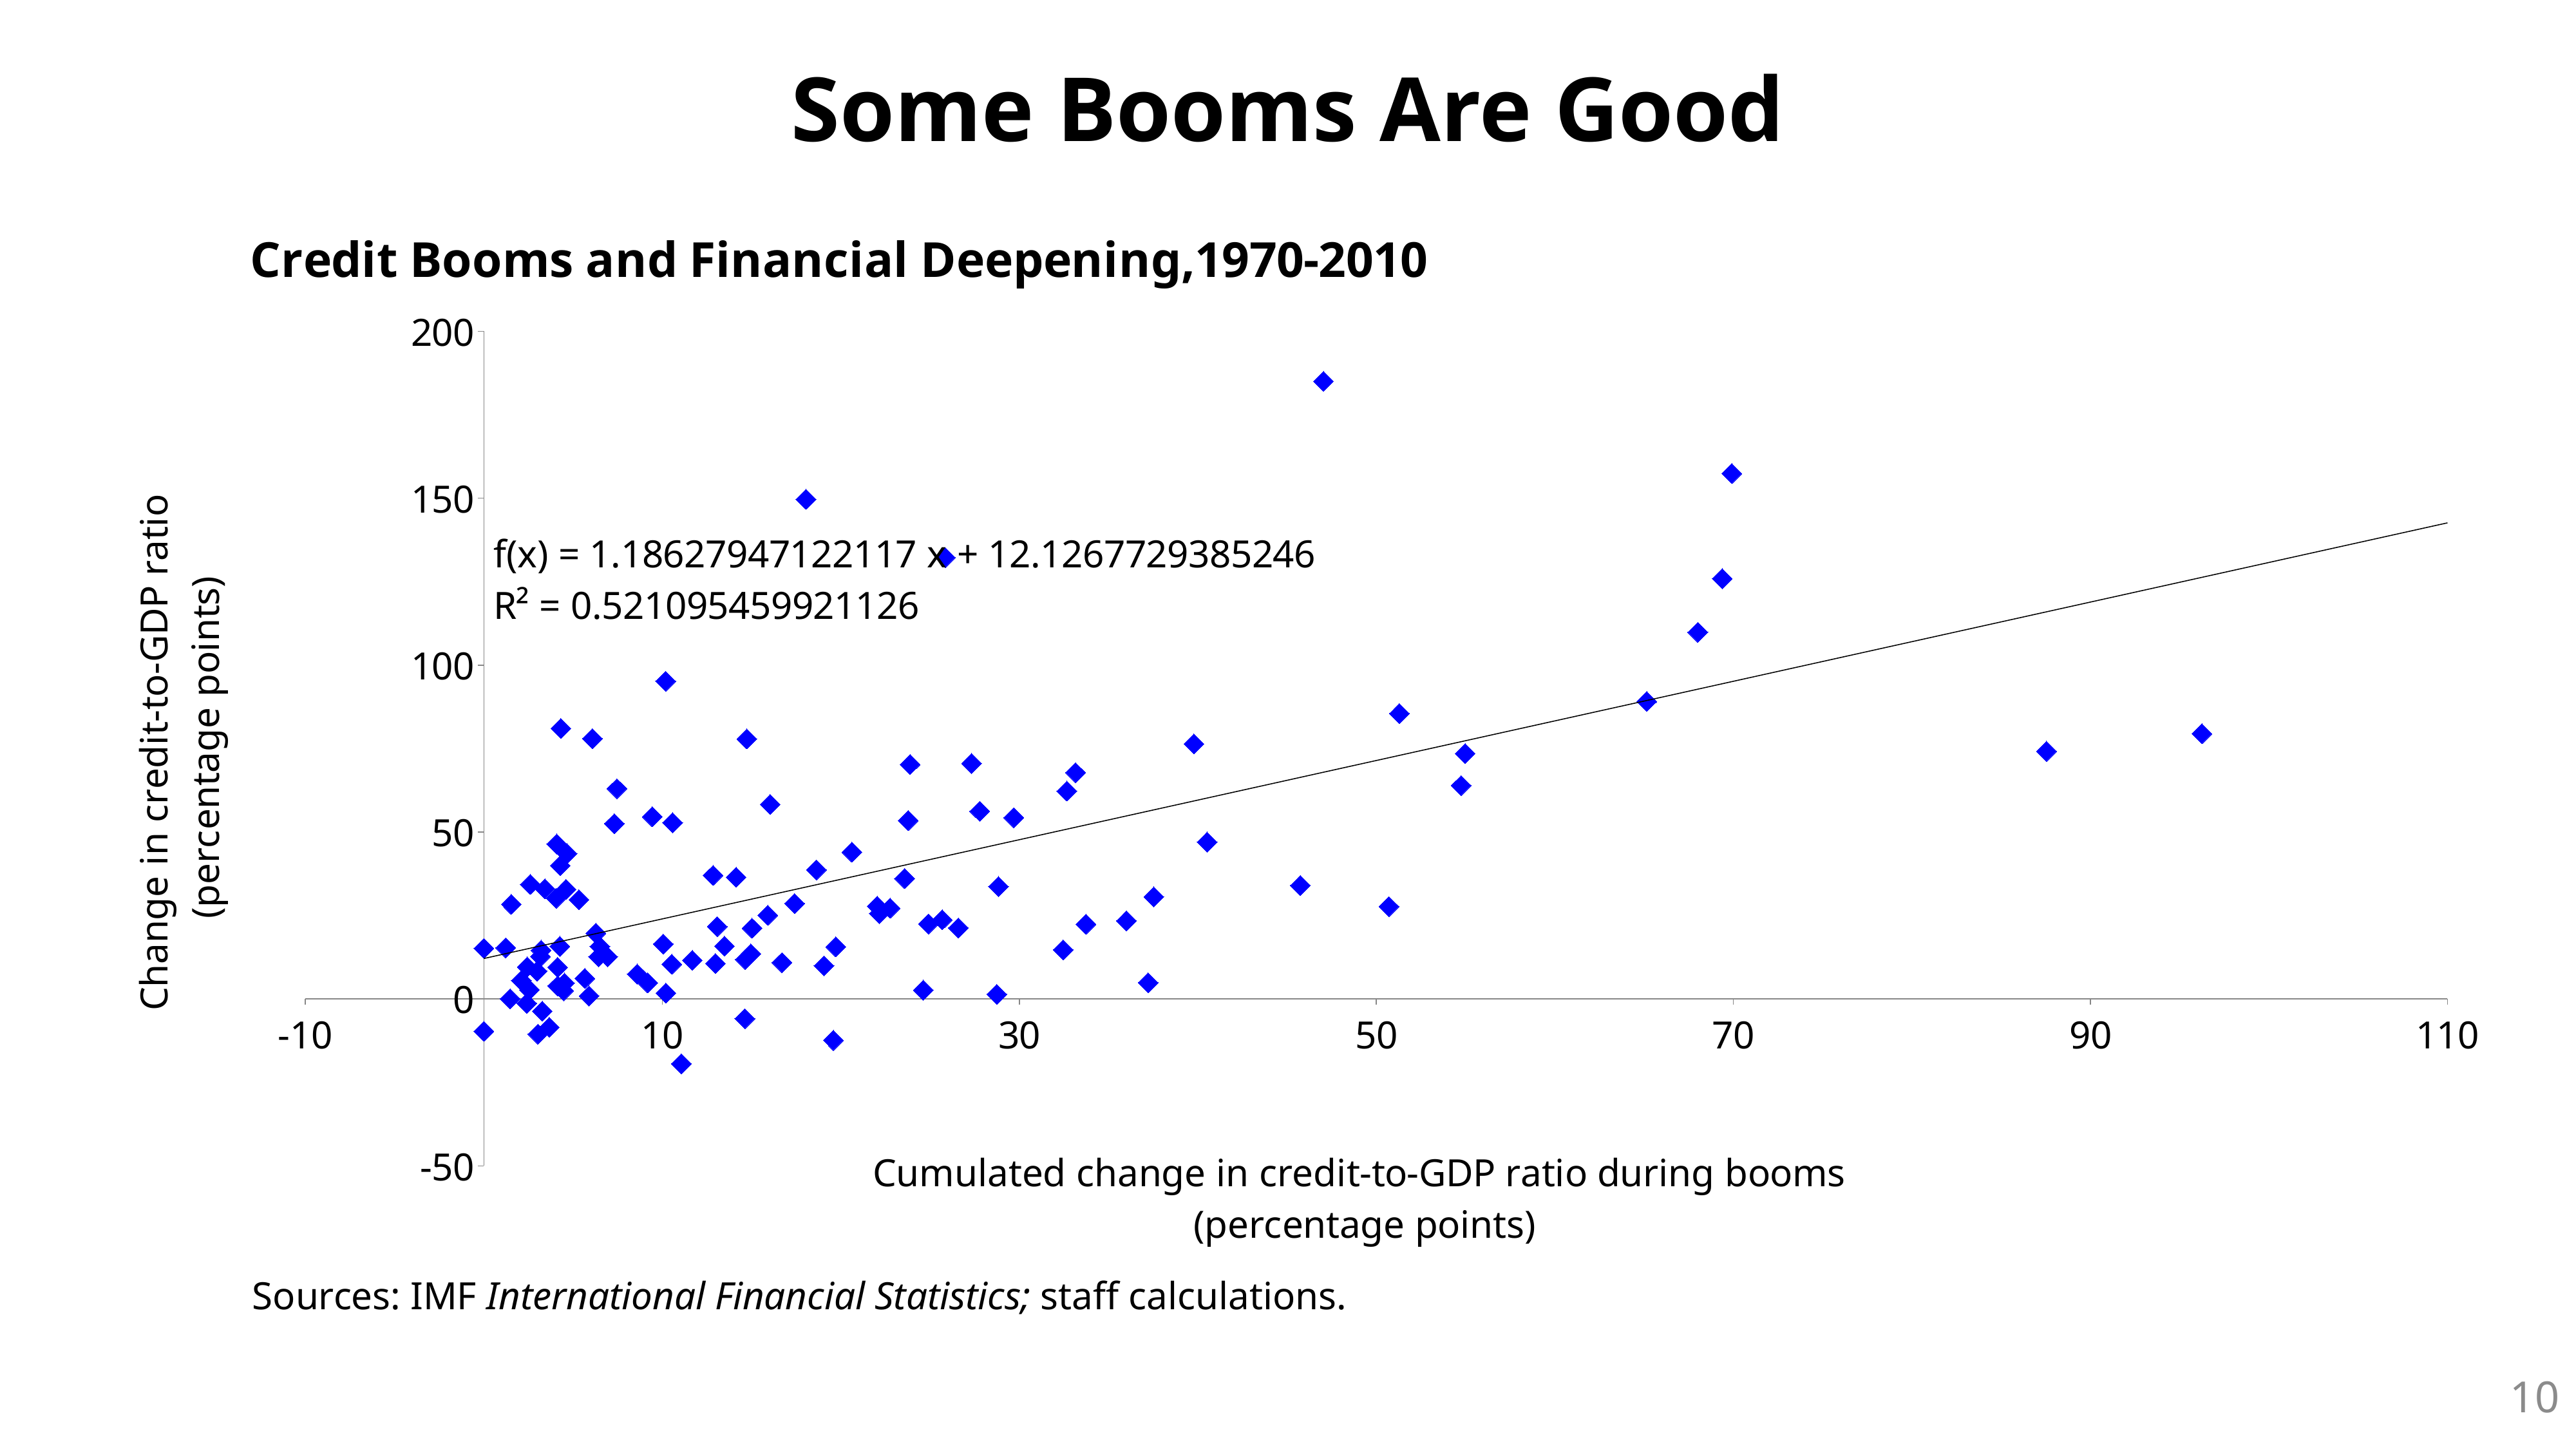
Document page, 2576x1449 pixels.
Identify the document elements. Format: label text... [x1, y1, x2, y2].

text_box Sources: IMF International Financial Statistics; staff calculations. [247, 1267, 2576, 1363]
text_box Some Booms Are Good [0, 67, 2576, 145]
chart [51, 220, 2524, 1341]
text_box 9 [2494, 1365, 2576, 1449]
